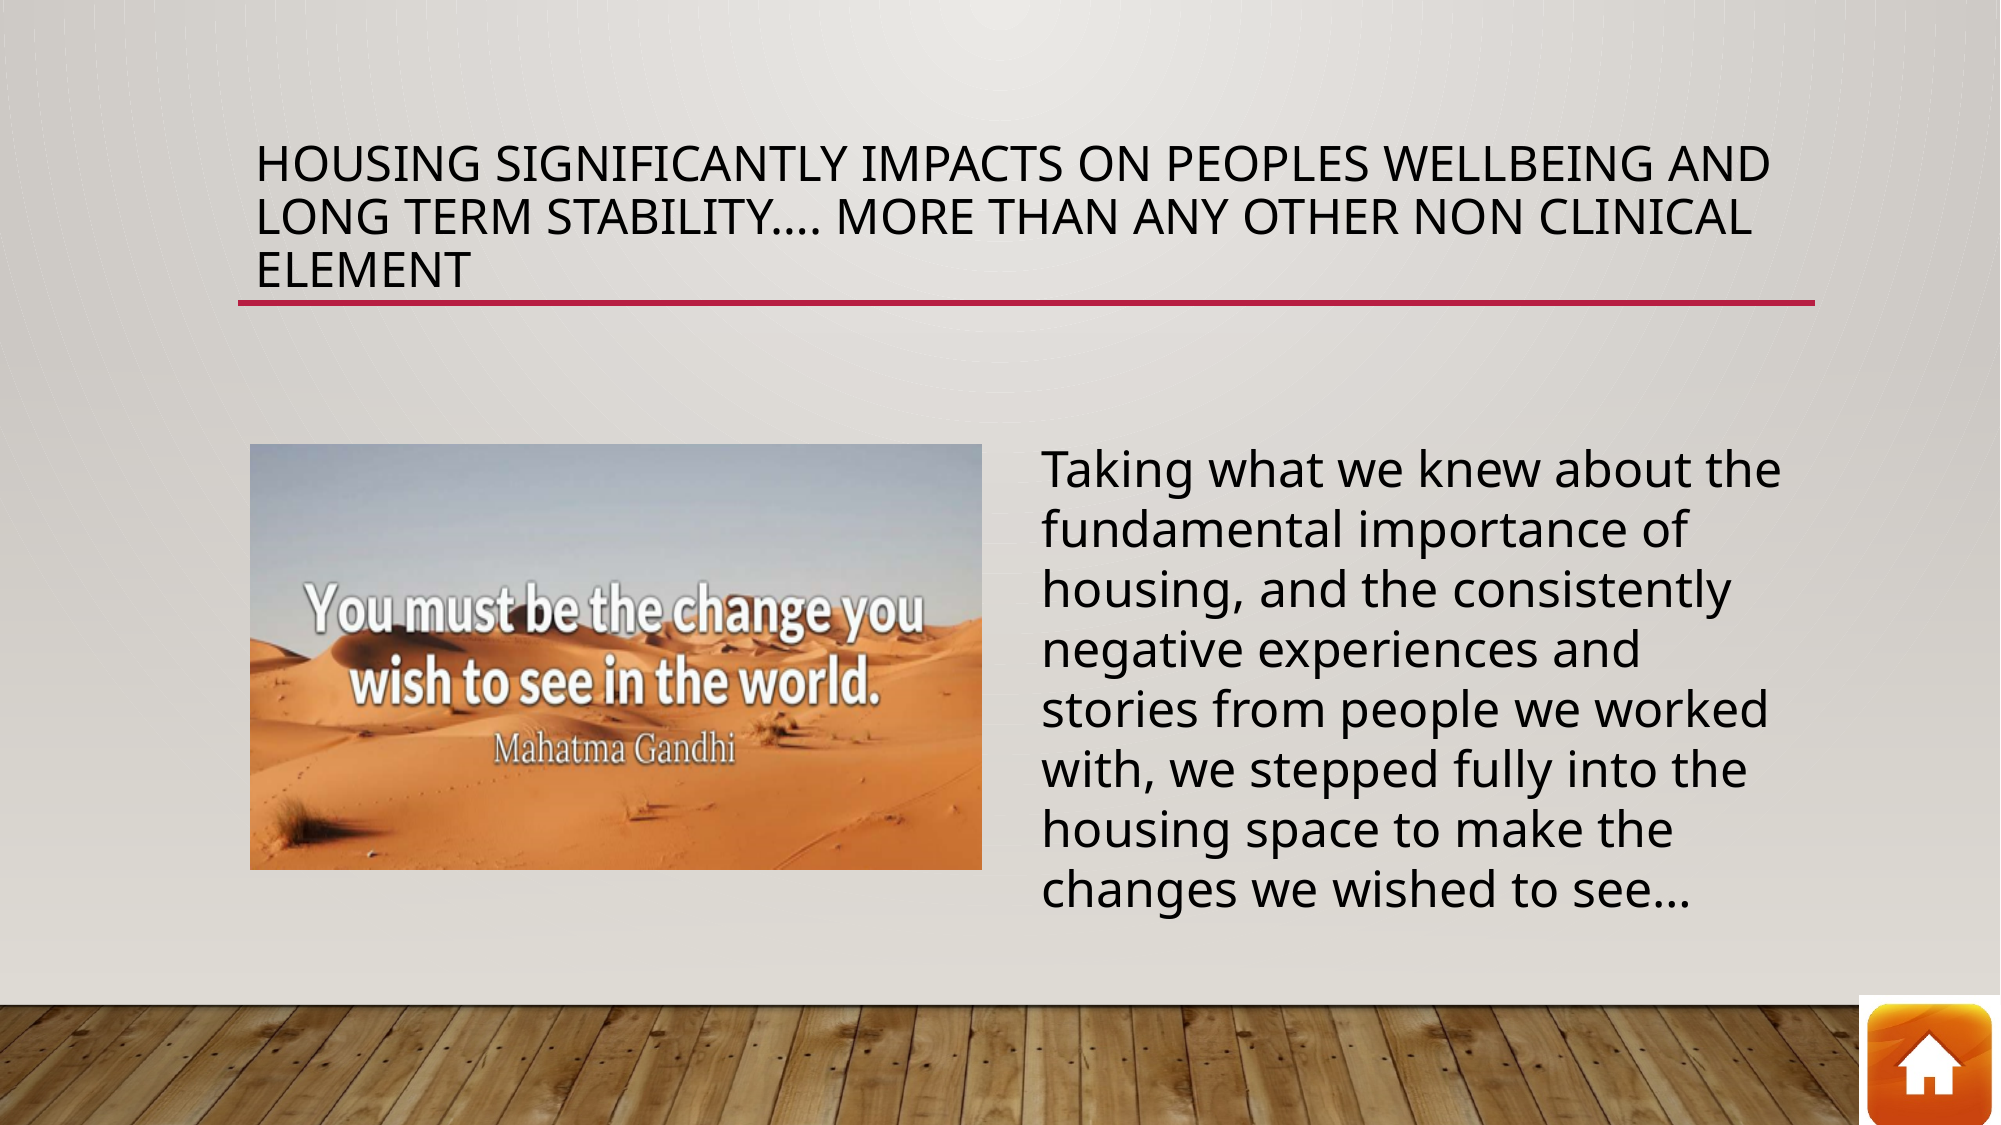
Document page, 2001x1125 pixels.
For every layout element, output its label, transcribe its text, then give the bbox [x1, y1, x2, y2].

title housing significantly impacts on peoples wellbeing and long term stability…. more than any other non clinical element [240, 131, 1814, 375]
picture [0, 994, 2000, 1125]
picture [250, 443, 982, 870]
text_box Taking what we knew about the fundamental importance of housing, and the consistently negative experiences and stories from people we worked with, we stepped fully into the housing space to make the changes we wished to see… [1027, 430, 1822, 925]
